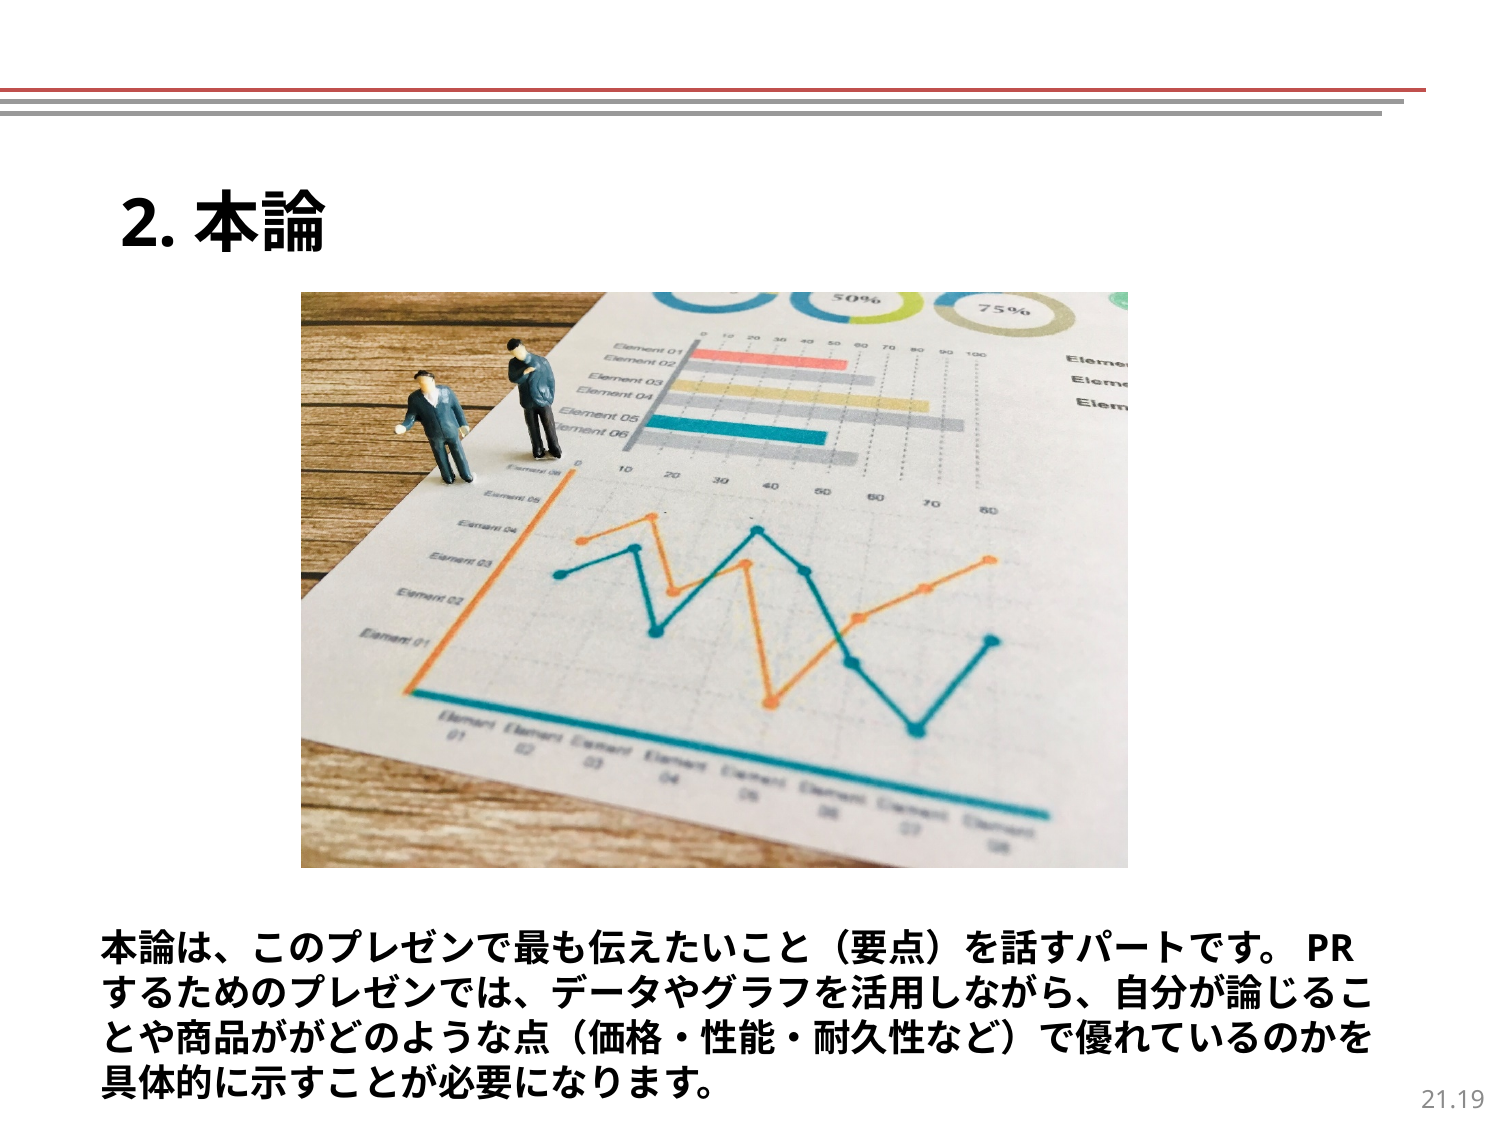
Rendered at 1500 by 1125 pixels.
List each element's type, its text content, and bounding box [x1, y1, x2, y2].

text_box 本論は、このプレゼンで最も伝えたいこと（要点）を話すパートです。PRするためのプレゼンでは、データやグラフを活用しながら、自分が論じることや商品ががどのような点（価格・性能・耐久性など）で優れているのかを具体的に示すことが必要になります。 [85, 916, 1415, 1112]
text_box 2.本論 [105, 172, 342, 268]
picture [300, 291, 1129, 868]
slide_number 18 [1381, 1065, 1500, 1125]
